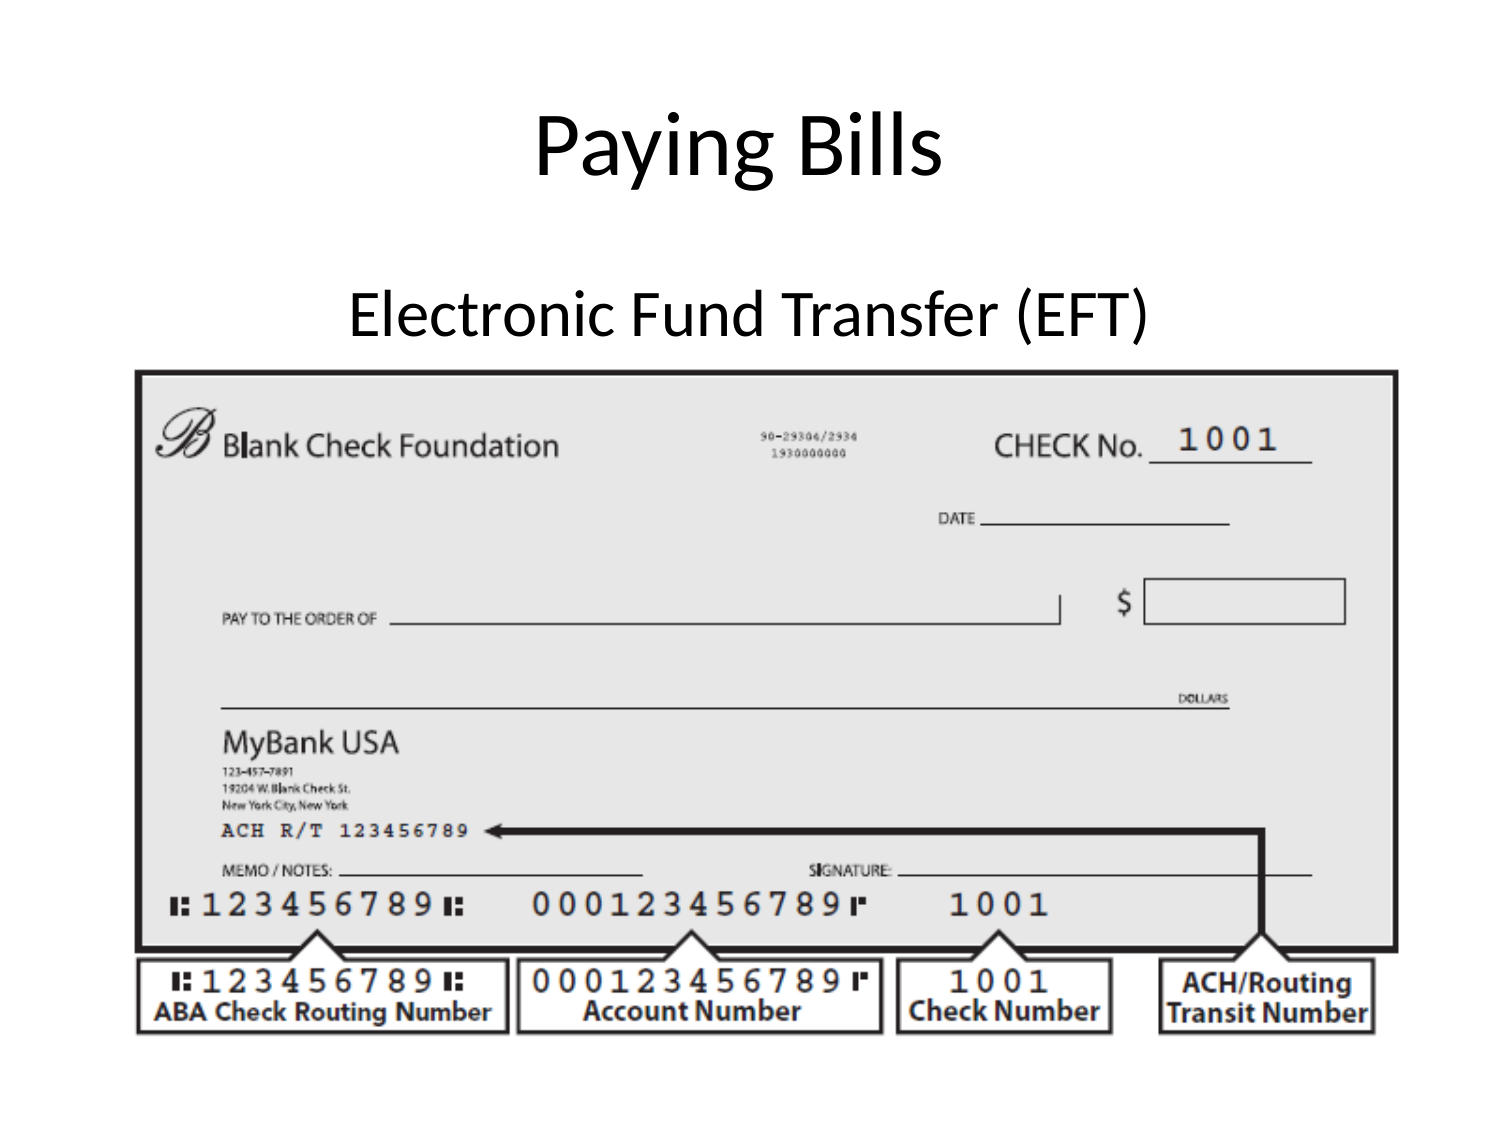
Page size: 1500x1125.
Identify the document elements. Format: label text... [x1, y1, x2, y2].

title Paying Bills [75, 45, 1425, 233]
picture [53, 349, 1500, 1086]
list Electronic Fund Transfer (EFT) [75, 262, 1425, 348]
